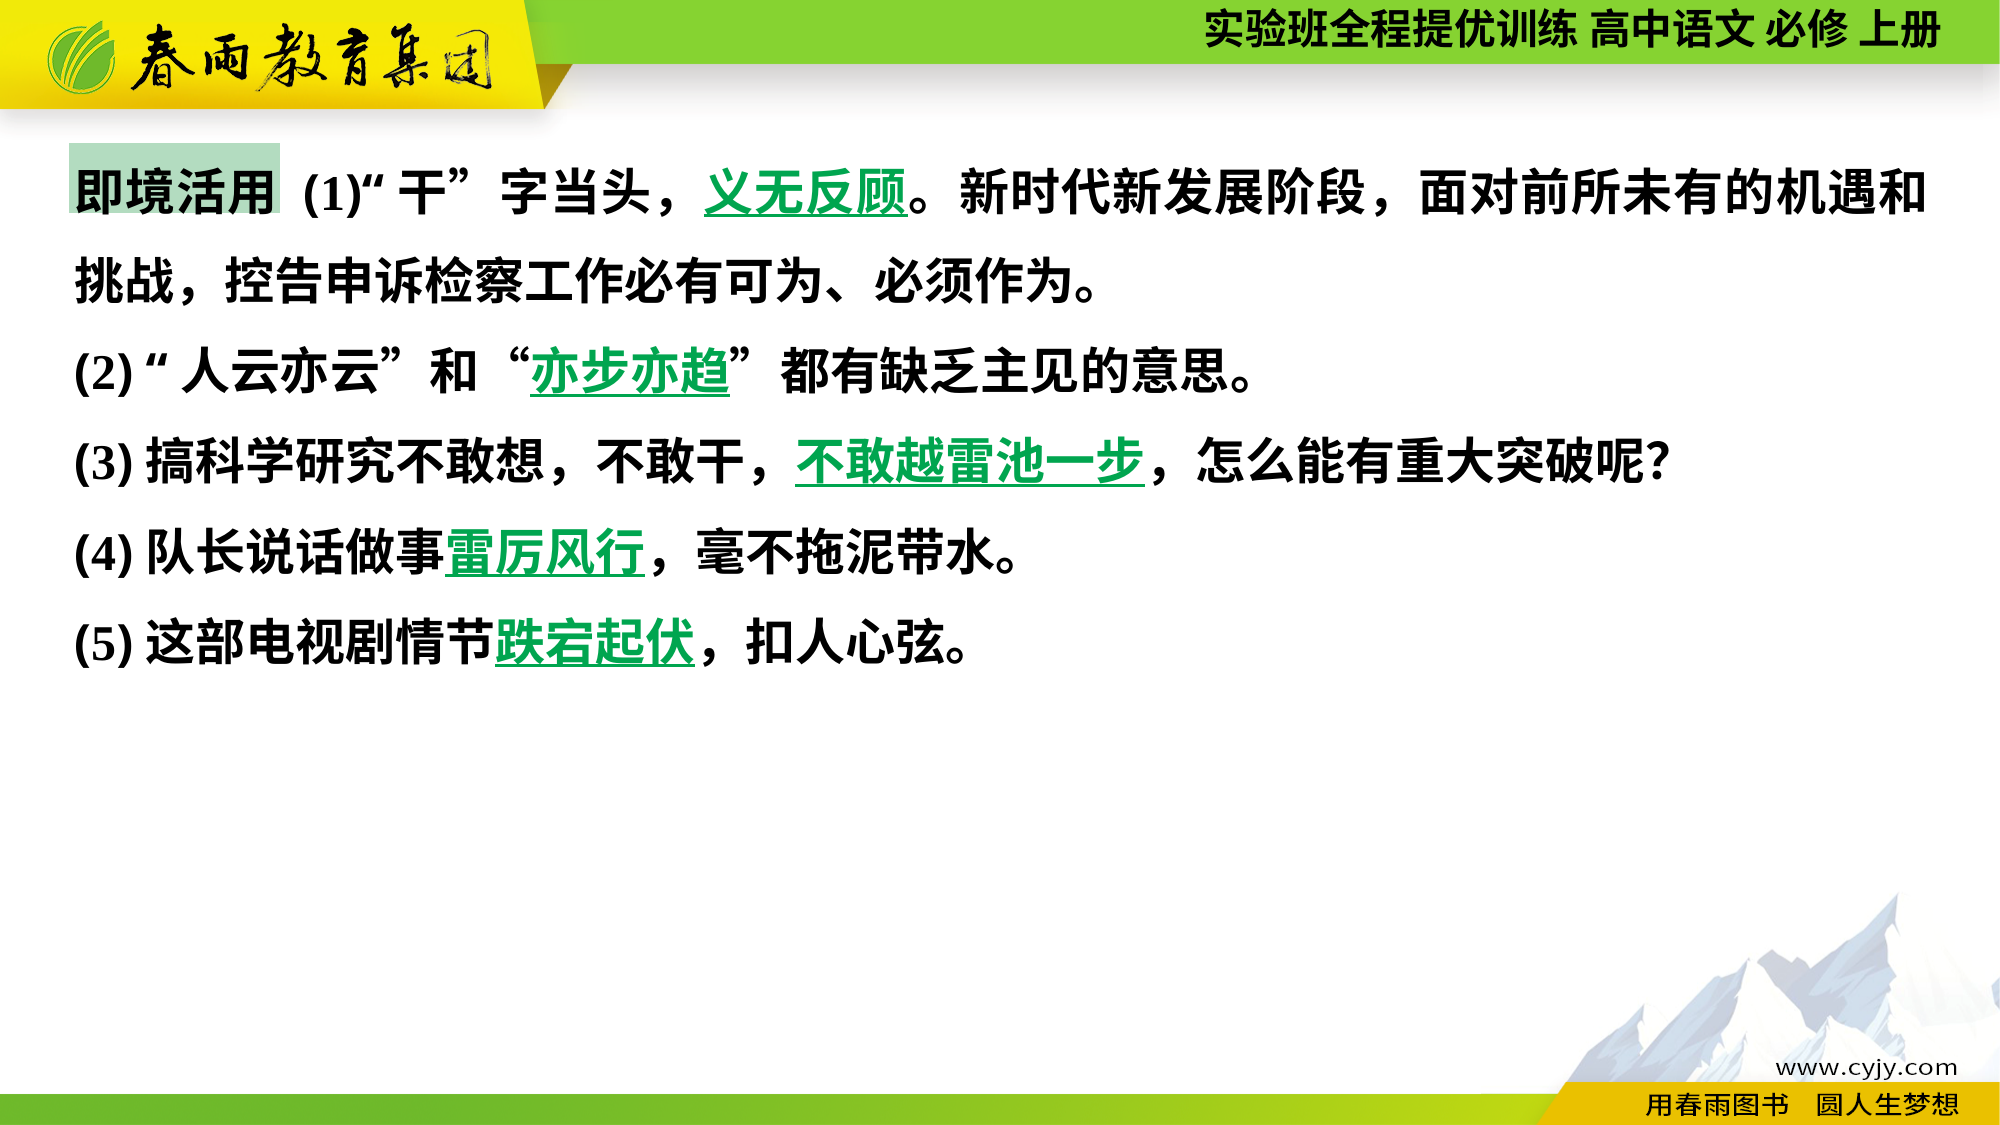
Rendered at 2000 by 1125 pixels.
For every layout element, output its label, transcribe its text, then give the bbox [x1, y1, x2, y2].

list 即境活用 (1)“干”字当头，义无反顾。新时代新发展阶段，面对前所未有的机遇和挑战，控告申诉检察工作必有可为、必须作为。 (2) “人云亦云”和“亦步亦趋”都有缺乏主见的意思。 (3)搞科学研究不敢想，不敢干，不敢越雷池一步，怎么能有重大突破呢？ (4)队长说话做事雷厉风行，毫不拖泥带水。 (5)这部电视剧情节跌宕起伏，扣人心弦。 [59, 122, 1944, 683]
picture [0, 0, 2000, 1125]
